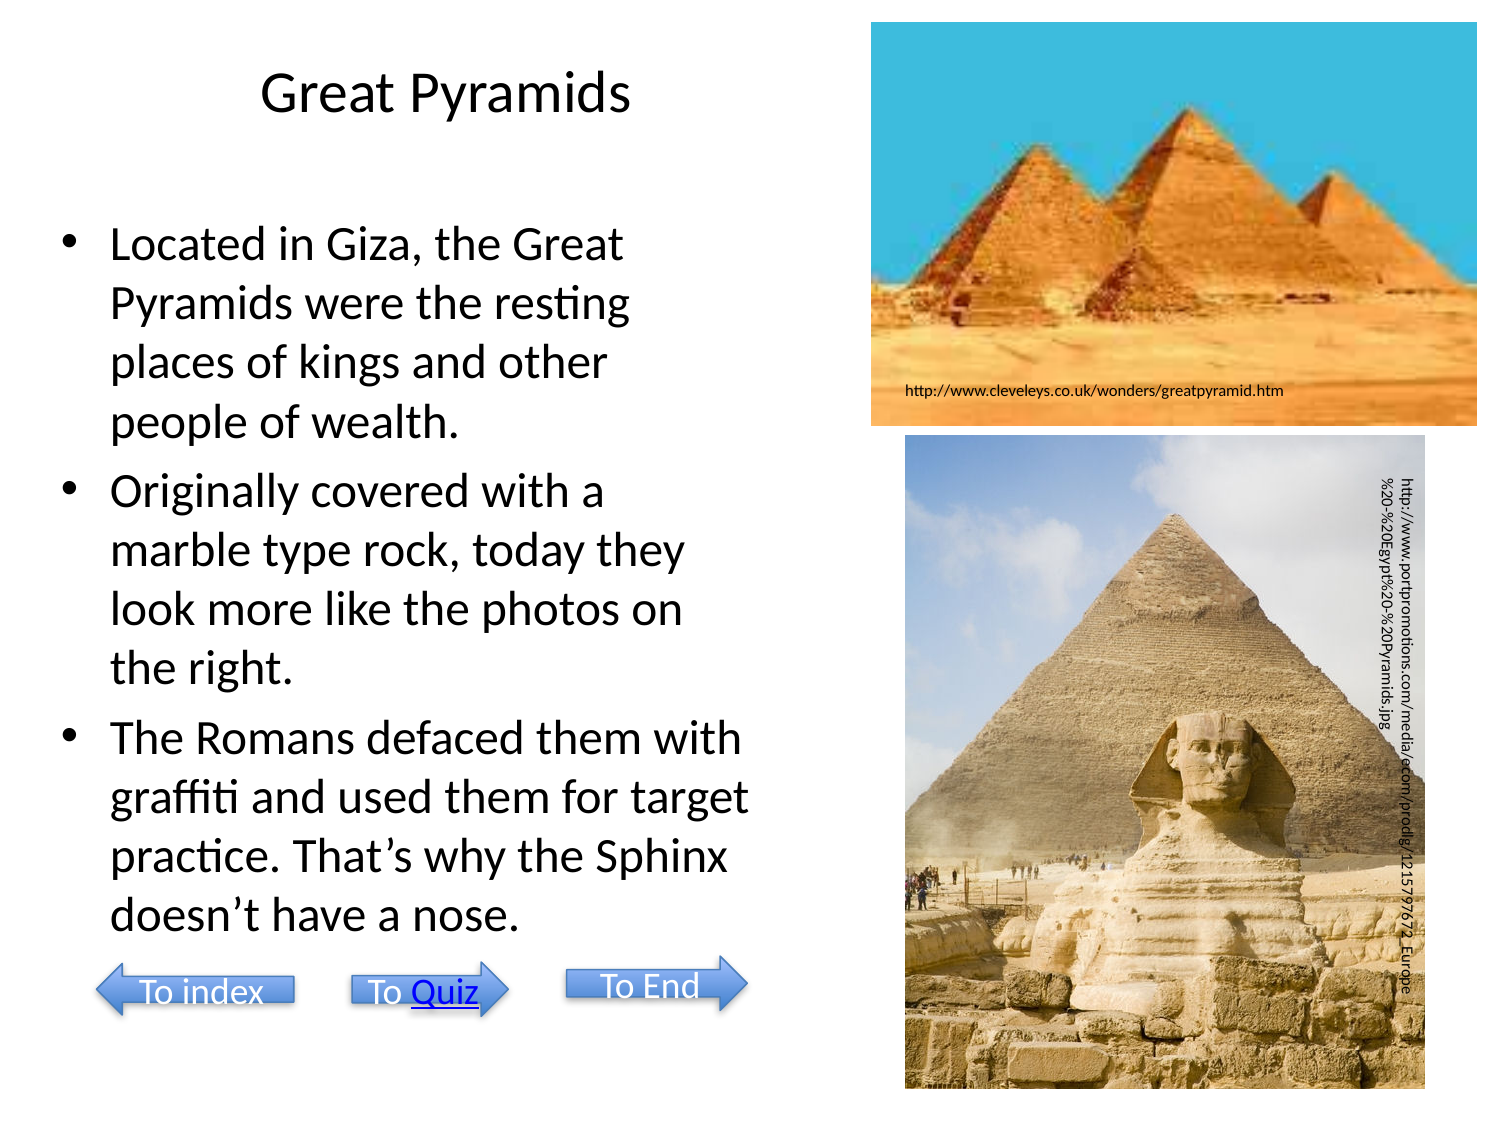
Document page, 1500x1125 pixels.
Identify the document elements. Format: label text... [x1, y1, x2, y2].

text_box To index [95, 962, 295, 1016]
text_box To Quiz [351, 961, 509, 1018]
text_box To End [565, 955, 748, 1012]
title Great Pyramids [75, 45, 818, 204]
picture [905, 434, 1426, 1089]
list Located in Giza, the Great Pyramids were the resting places of kings and other people of wealth. Originally covered with a marble type rock, today they look more like the photos on the right. The Romans defaced them with graffiti and used them for target practice. That’s why the Sphinx doesn’t have a nose. [45, 203, 771, 957]
picture [871, 22, 1477, 426]
